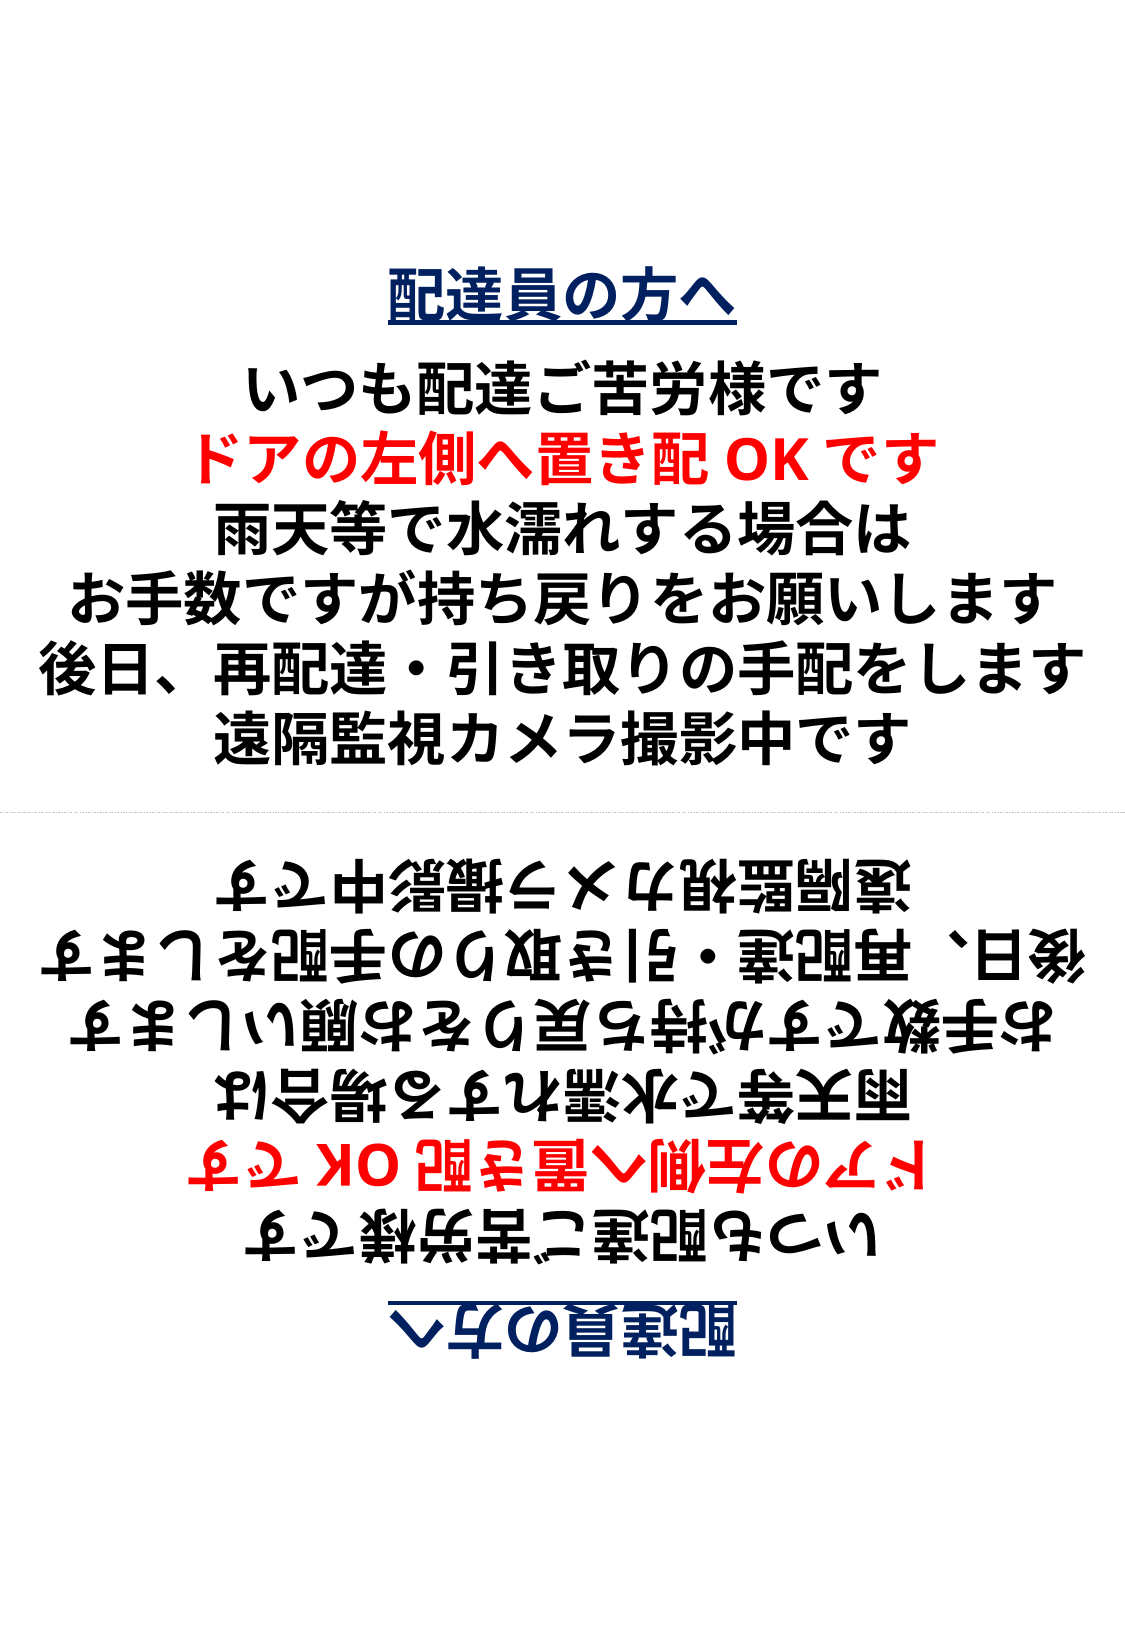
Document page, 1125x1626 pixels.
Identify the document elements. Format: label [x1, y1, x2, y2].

text_box [17, 840, 1108, 1375]
text_box [17, 250, 1108, 784]
